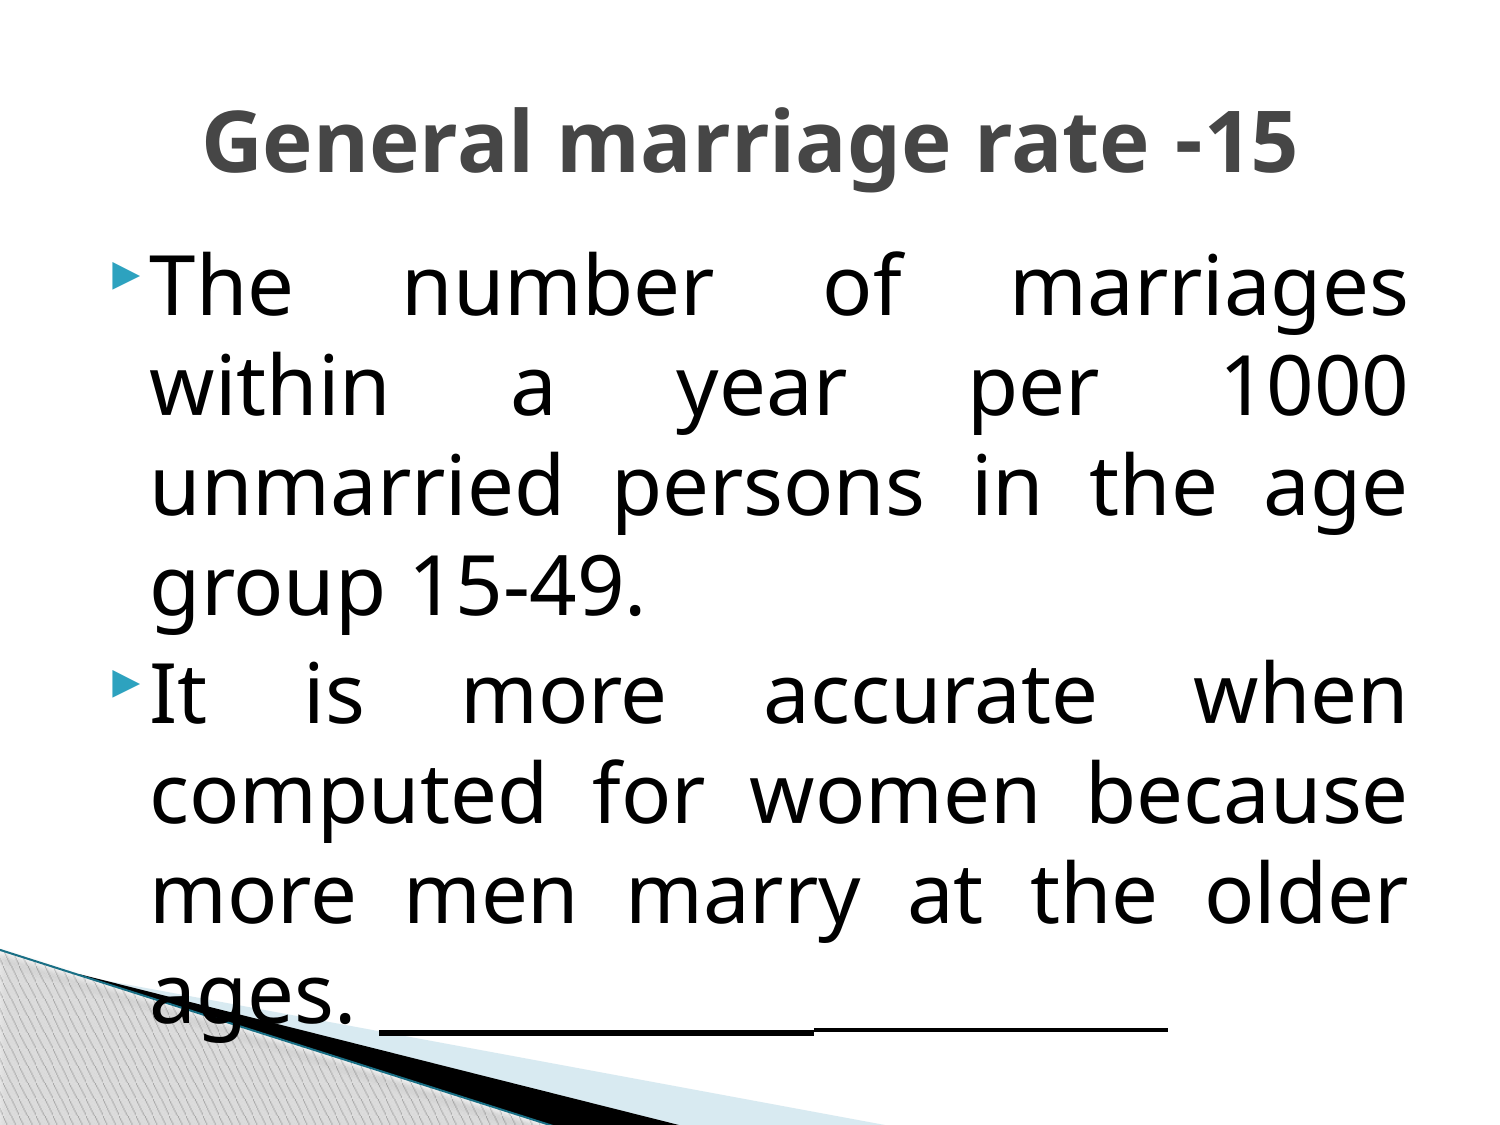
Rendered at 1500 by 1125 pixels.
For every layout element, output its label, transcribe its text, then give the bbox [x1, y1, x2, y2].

list The number of marriages within a year per 1000 unmarried persons in the age group 15-49. It is more accurate when computed for women because more men marry at the older ages. [75, 233, 1425, 1050]
title 15- General marriage rate [75, 45, 1425, 233]
